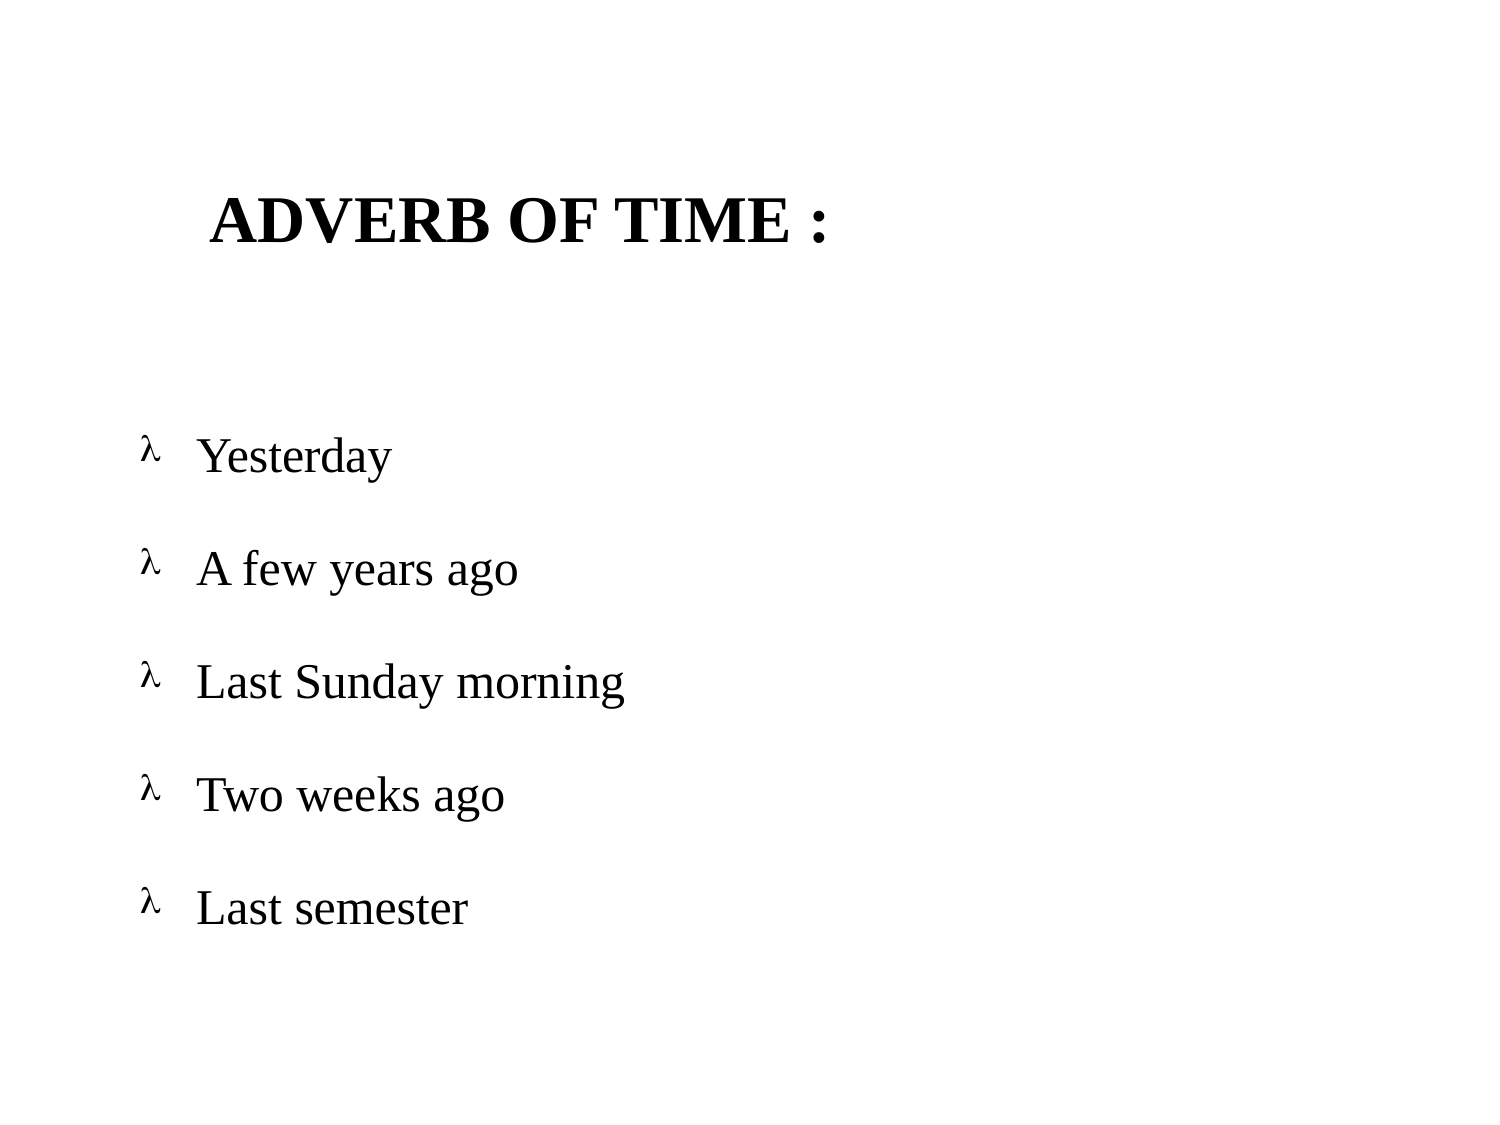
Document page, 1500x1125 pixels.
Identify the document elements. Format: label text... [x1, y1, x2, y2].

title ADVERB OF TIME : [144, 119, 894, 310]
text_box Yesterday A few years ago Last Sunday morning Two weeks ago Last semester [137, 420, 837, 935]
